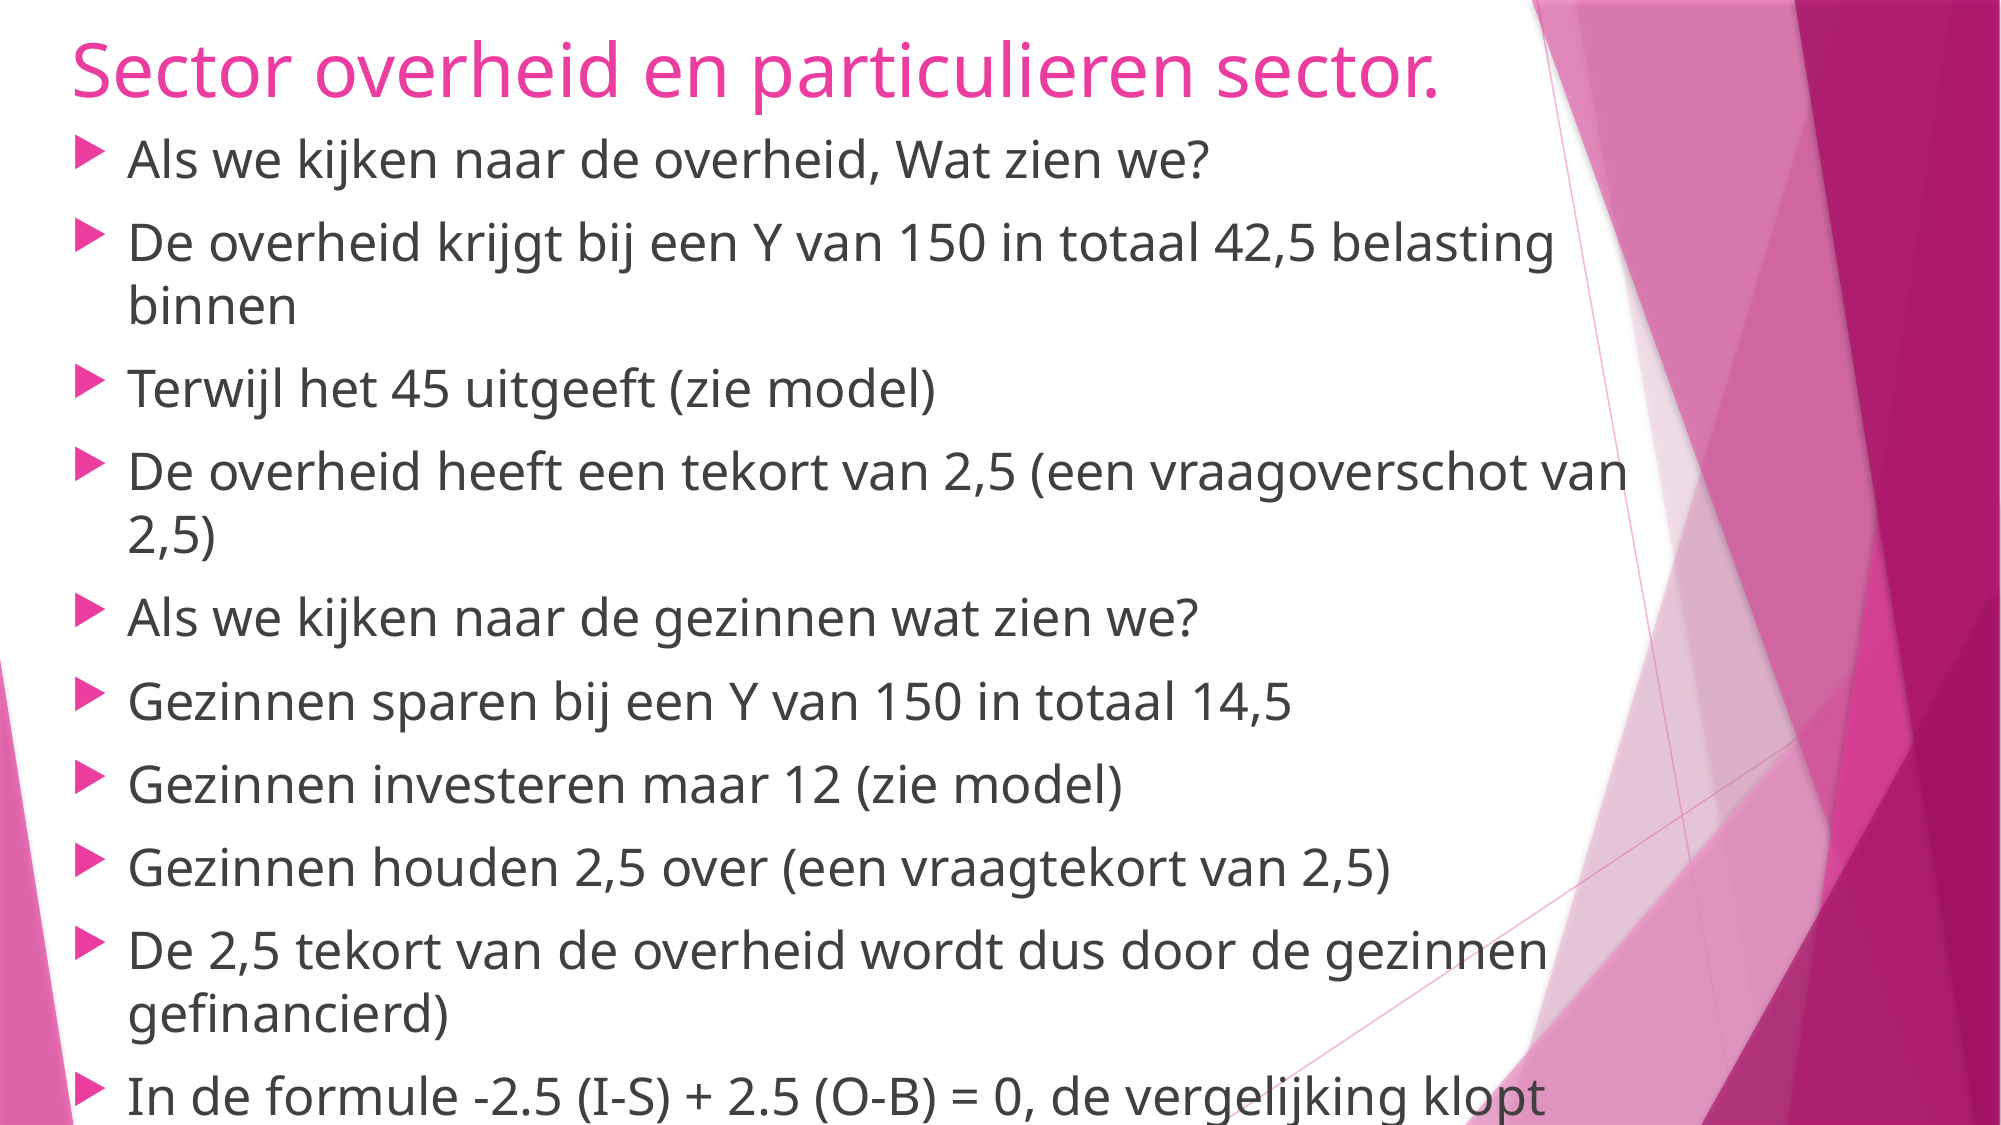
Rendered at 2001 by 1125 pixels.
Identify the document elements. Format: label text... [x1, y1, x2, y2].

title Sector overheid en particulieren sector. [56, 14, 1522, 118]
list Als we kijken naar de overheid, Wat zien we? De overheid krijgt bij een Y van 150 in totaal 42,5 belasting binnen Terwijl het 45 uitgeeft (zie model) De overheid heeft een tekort van 2,5 (een vraagoverschot van 2,5) Als we kijken naar de gezinnen wat zien we? Gezinnen sparen bij een Y van 150 in totaal 14,5 Gezinnen investeren maar 12 (zie model) Gezinnen houden 2,5 over (een vraagtekort van 2,5) De 2,5 tekort van de overheid wordt dus door de gezinnen gefinancierd) In de formule -2.5 (I-S) + 2.5 (O-B) = 0, de vergelijking klopt [56, 118, 1721, 992]
